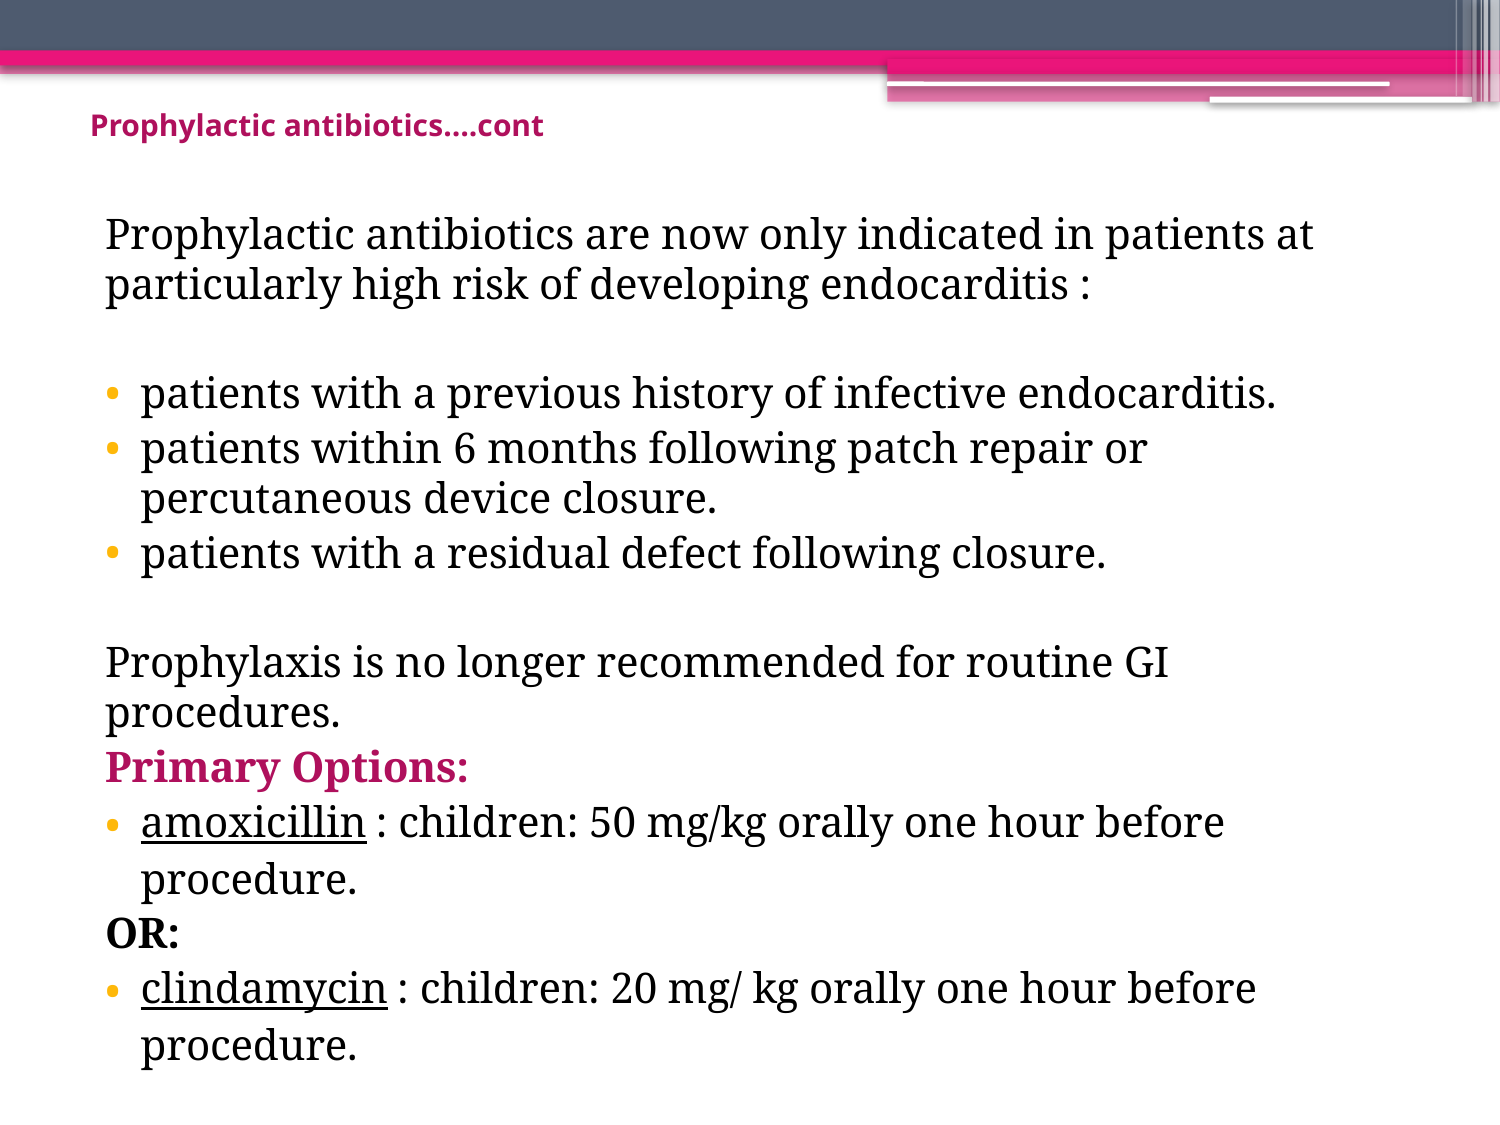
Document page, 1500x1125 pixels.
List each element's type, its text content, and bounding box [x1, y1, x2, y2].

title Prophylactic antibiotics….cont [75, 62, 1425, 188]
list Prophylactic antibiotics are now only indicated in patients at particularly high risk of developing endocarditis : patients with a previous history of infective endocarditis. patients within 6 months following patch repair or percutaneous device closure. patients with a residual defect following closure. Prophylaxis is no longer recommended for routine GI procedures. Primary Options: amoxicillin : children: 50 mg/kg orally one hour before procedure. OR: clindamycin : children: 20 mg/ kg orally one hour before procedure. [75, 200, 1425, 1079]
